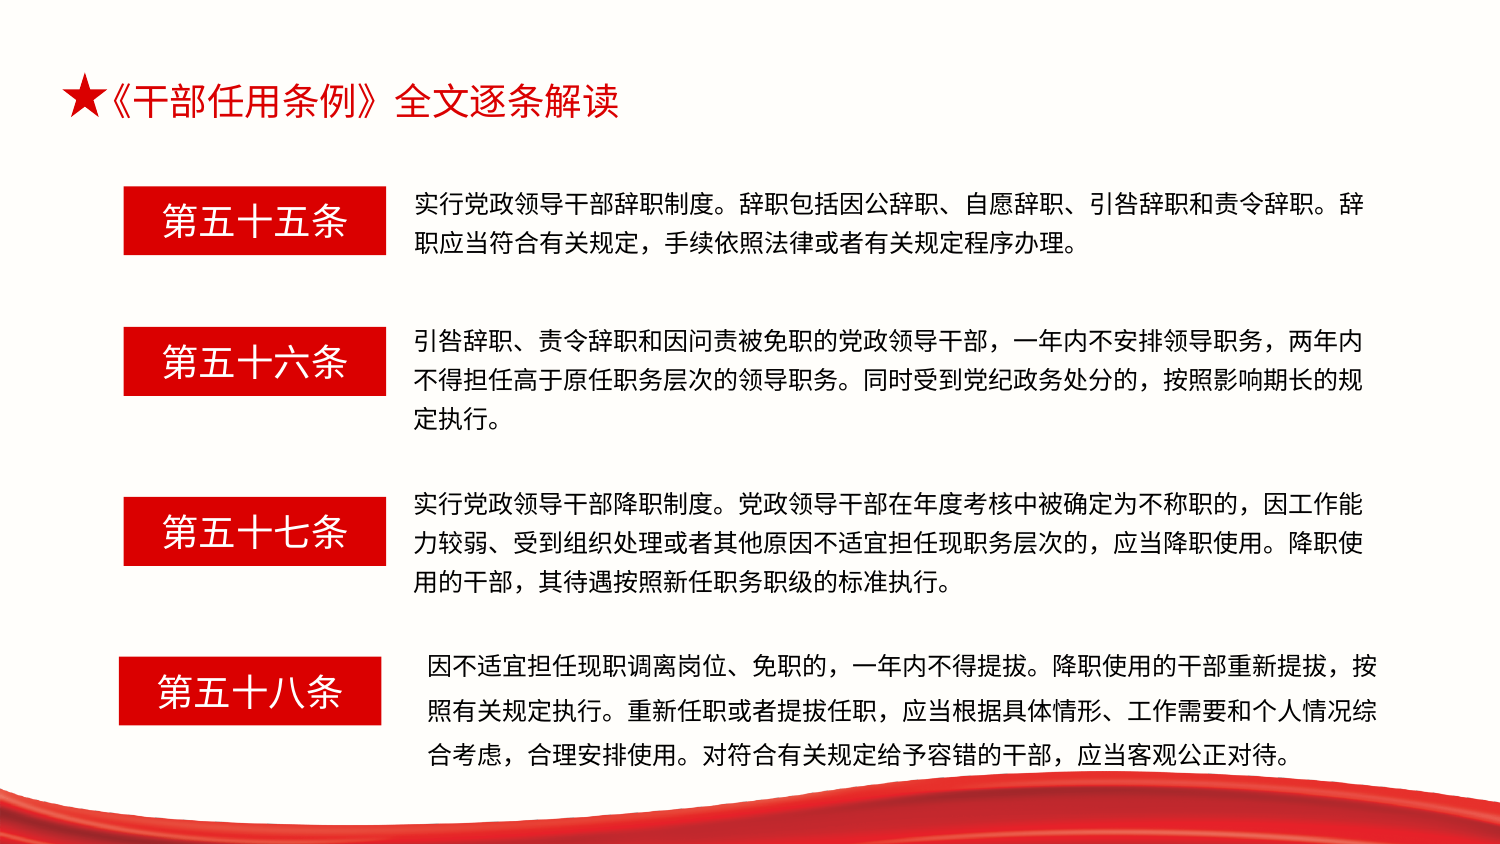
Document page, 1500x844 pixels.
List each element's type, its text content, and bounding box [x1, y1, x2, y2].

text_box 实行党政领导干部辞职制度。辞职包括因公辞职、自愿辞职、引咎辞职和责令辞职。辞职应当符合有关规定，手续依照法律或者有关规定程序办理。 [399, 171, 1386, 265]
text_box 第五十七条 [123, 496, 387, 566]
text_box 因不适宜担任现职调离岗位、免职的，一年内不得提拔。降职使用的干部重新提拔，按照有关规定执行。重新任职或者提拔任职，应当根据具体情形、工作需要和个人情况综合考虑，合理安排使用。对符合有关规定给予容错的干部，应当客观公正对待。 [412, 627, 1397, 778]
text_box 第五十八条 [118, 656, 382, 726]
text_box 第五十六条 [123, 326, 387, 396]
text_box 引咎辞职、责令辞职和因问责被免职的党政领导干部，一年内不安排领导职务，两年内不得担任高于原任职务层次的领导职务。同时受到党纪政务处分的，按照影响期长的规定执行。 [398, 309, 1385, 441]
text_box 实行党政领导干部降职制度。党政领导干部在年度考核中被确定为不称职的，因工作能力较弱、受到组织处理或者其他原因不适宜担任现职务层次的，应当降职使用。降职使用的干部，其待遇按照新任职务职级的标准执行。 [398, 471, 1385, 604]
text_box 第五十五条 [123, 186, 387, 256]
picture [0, 771, 1500, 844]
